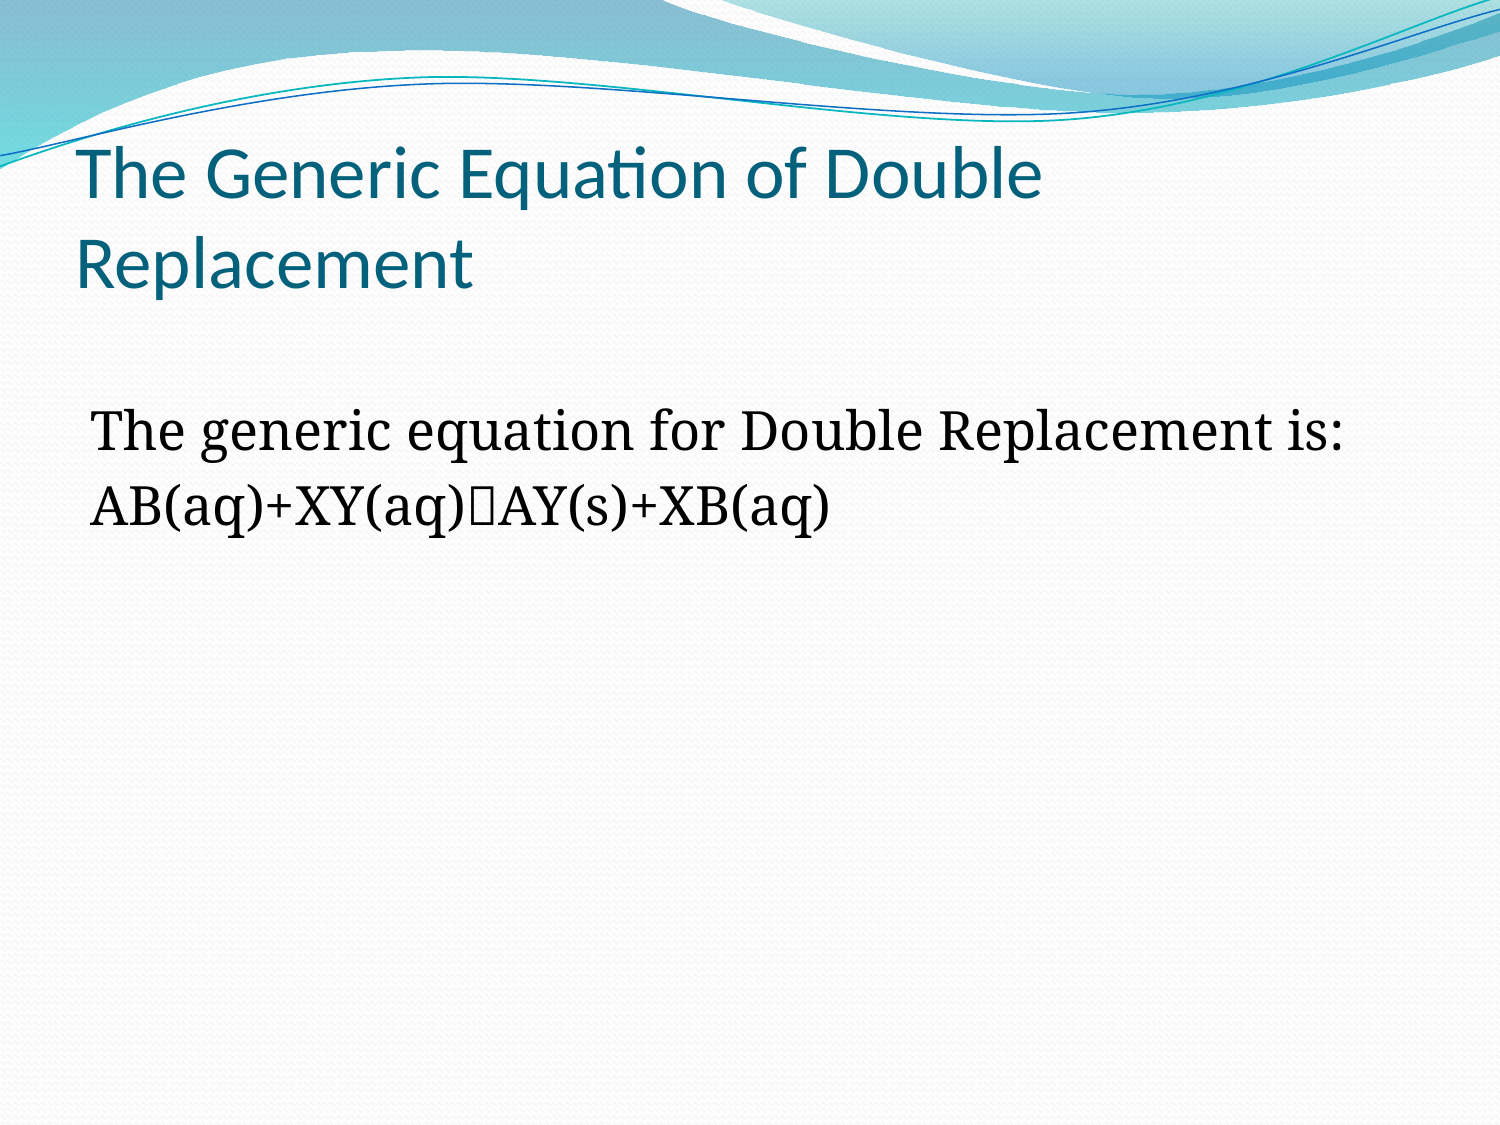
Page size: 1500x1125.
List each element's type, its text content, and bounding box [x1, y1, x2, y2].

list The generic equation for Double Replacement is: AB(aq)+XY(aq)AY(s)+XB(aq) [74, 312, 1426, 1033]
title The Generic Equation of Double Replacement [74, 115, 1426, 304]
